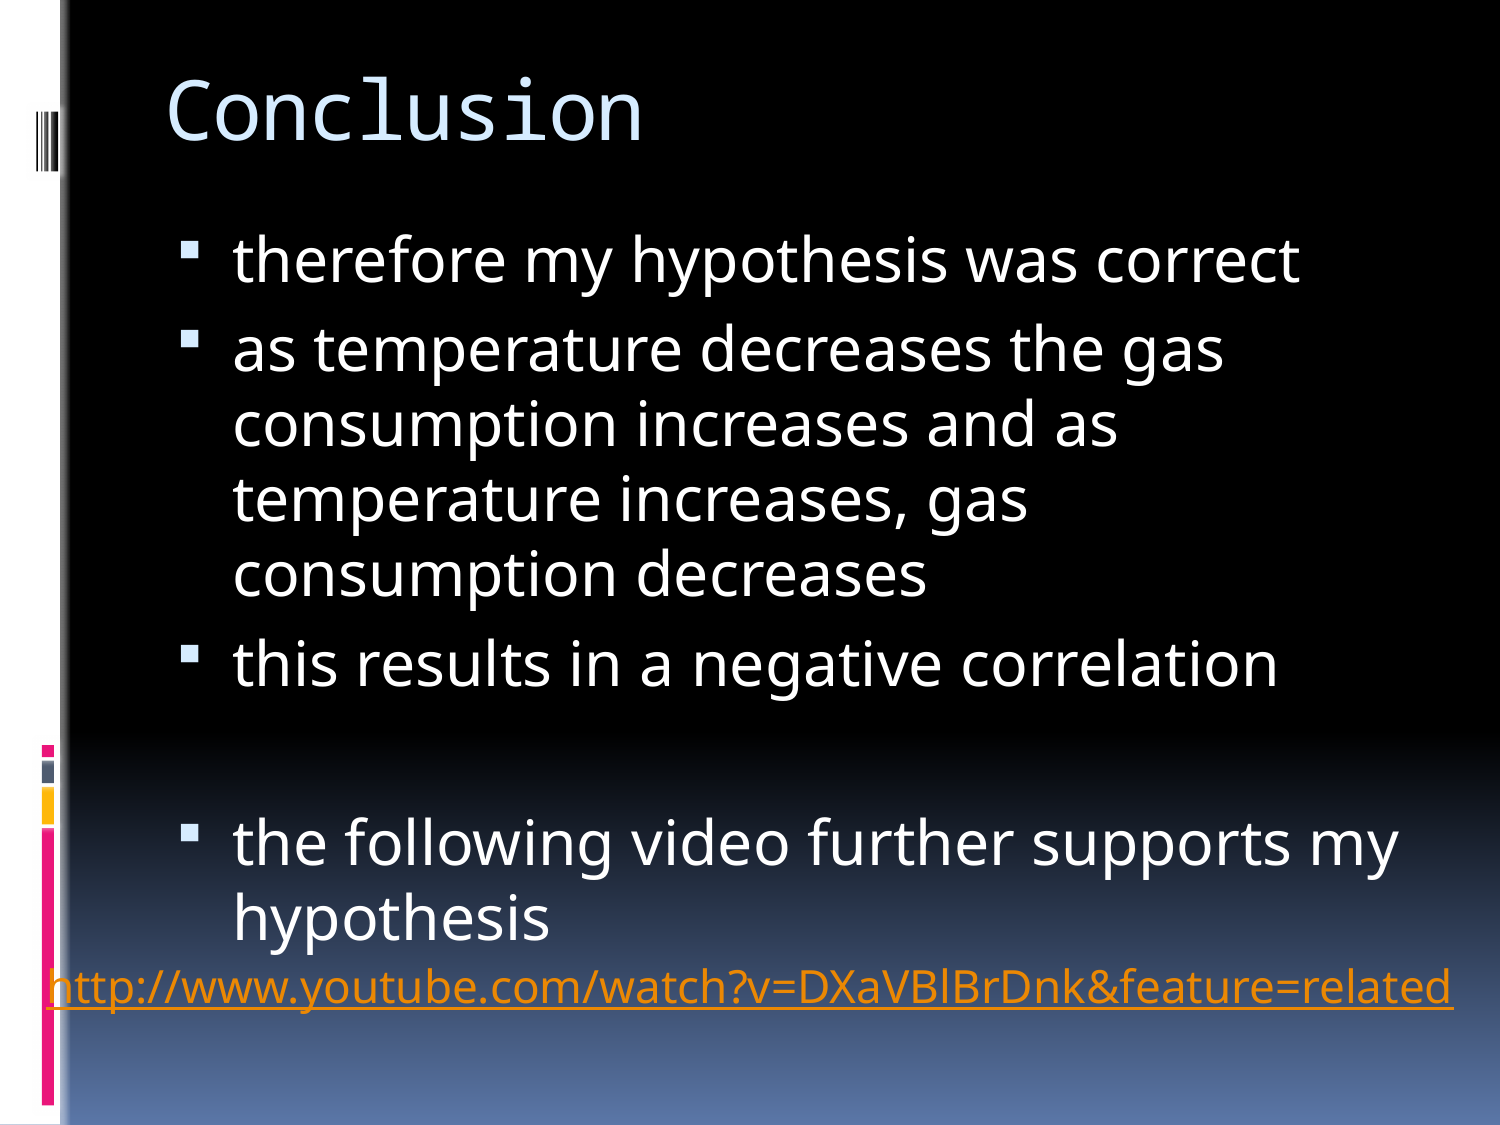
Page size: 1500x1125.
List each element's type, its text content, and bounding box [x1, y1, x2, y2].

text_box http://www.youtube.com/watch?v=DXaVBlBrDnk&feature=related [0, 950, 1500, 1083]
title Conclusion [150, 50, 1425, 200]
list therefore my hypothesis was correct as temperature decreases the gas consumption increases and as temperature increases, gas consumption decreases this results in a negative correlation the following video further supports my hypothesis [150, 212, 1425, 950]
